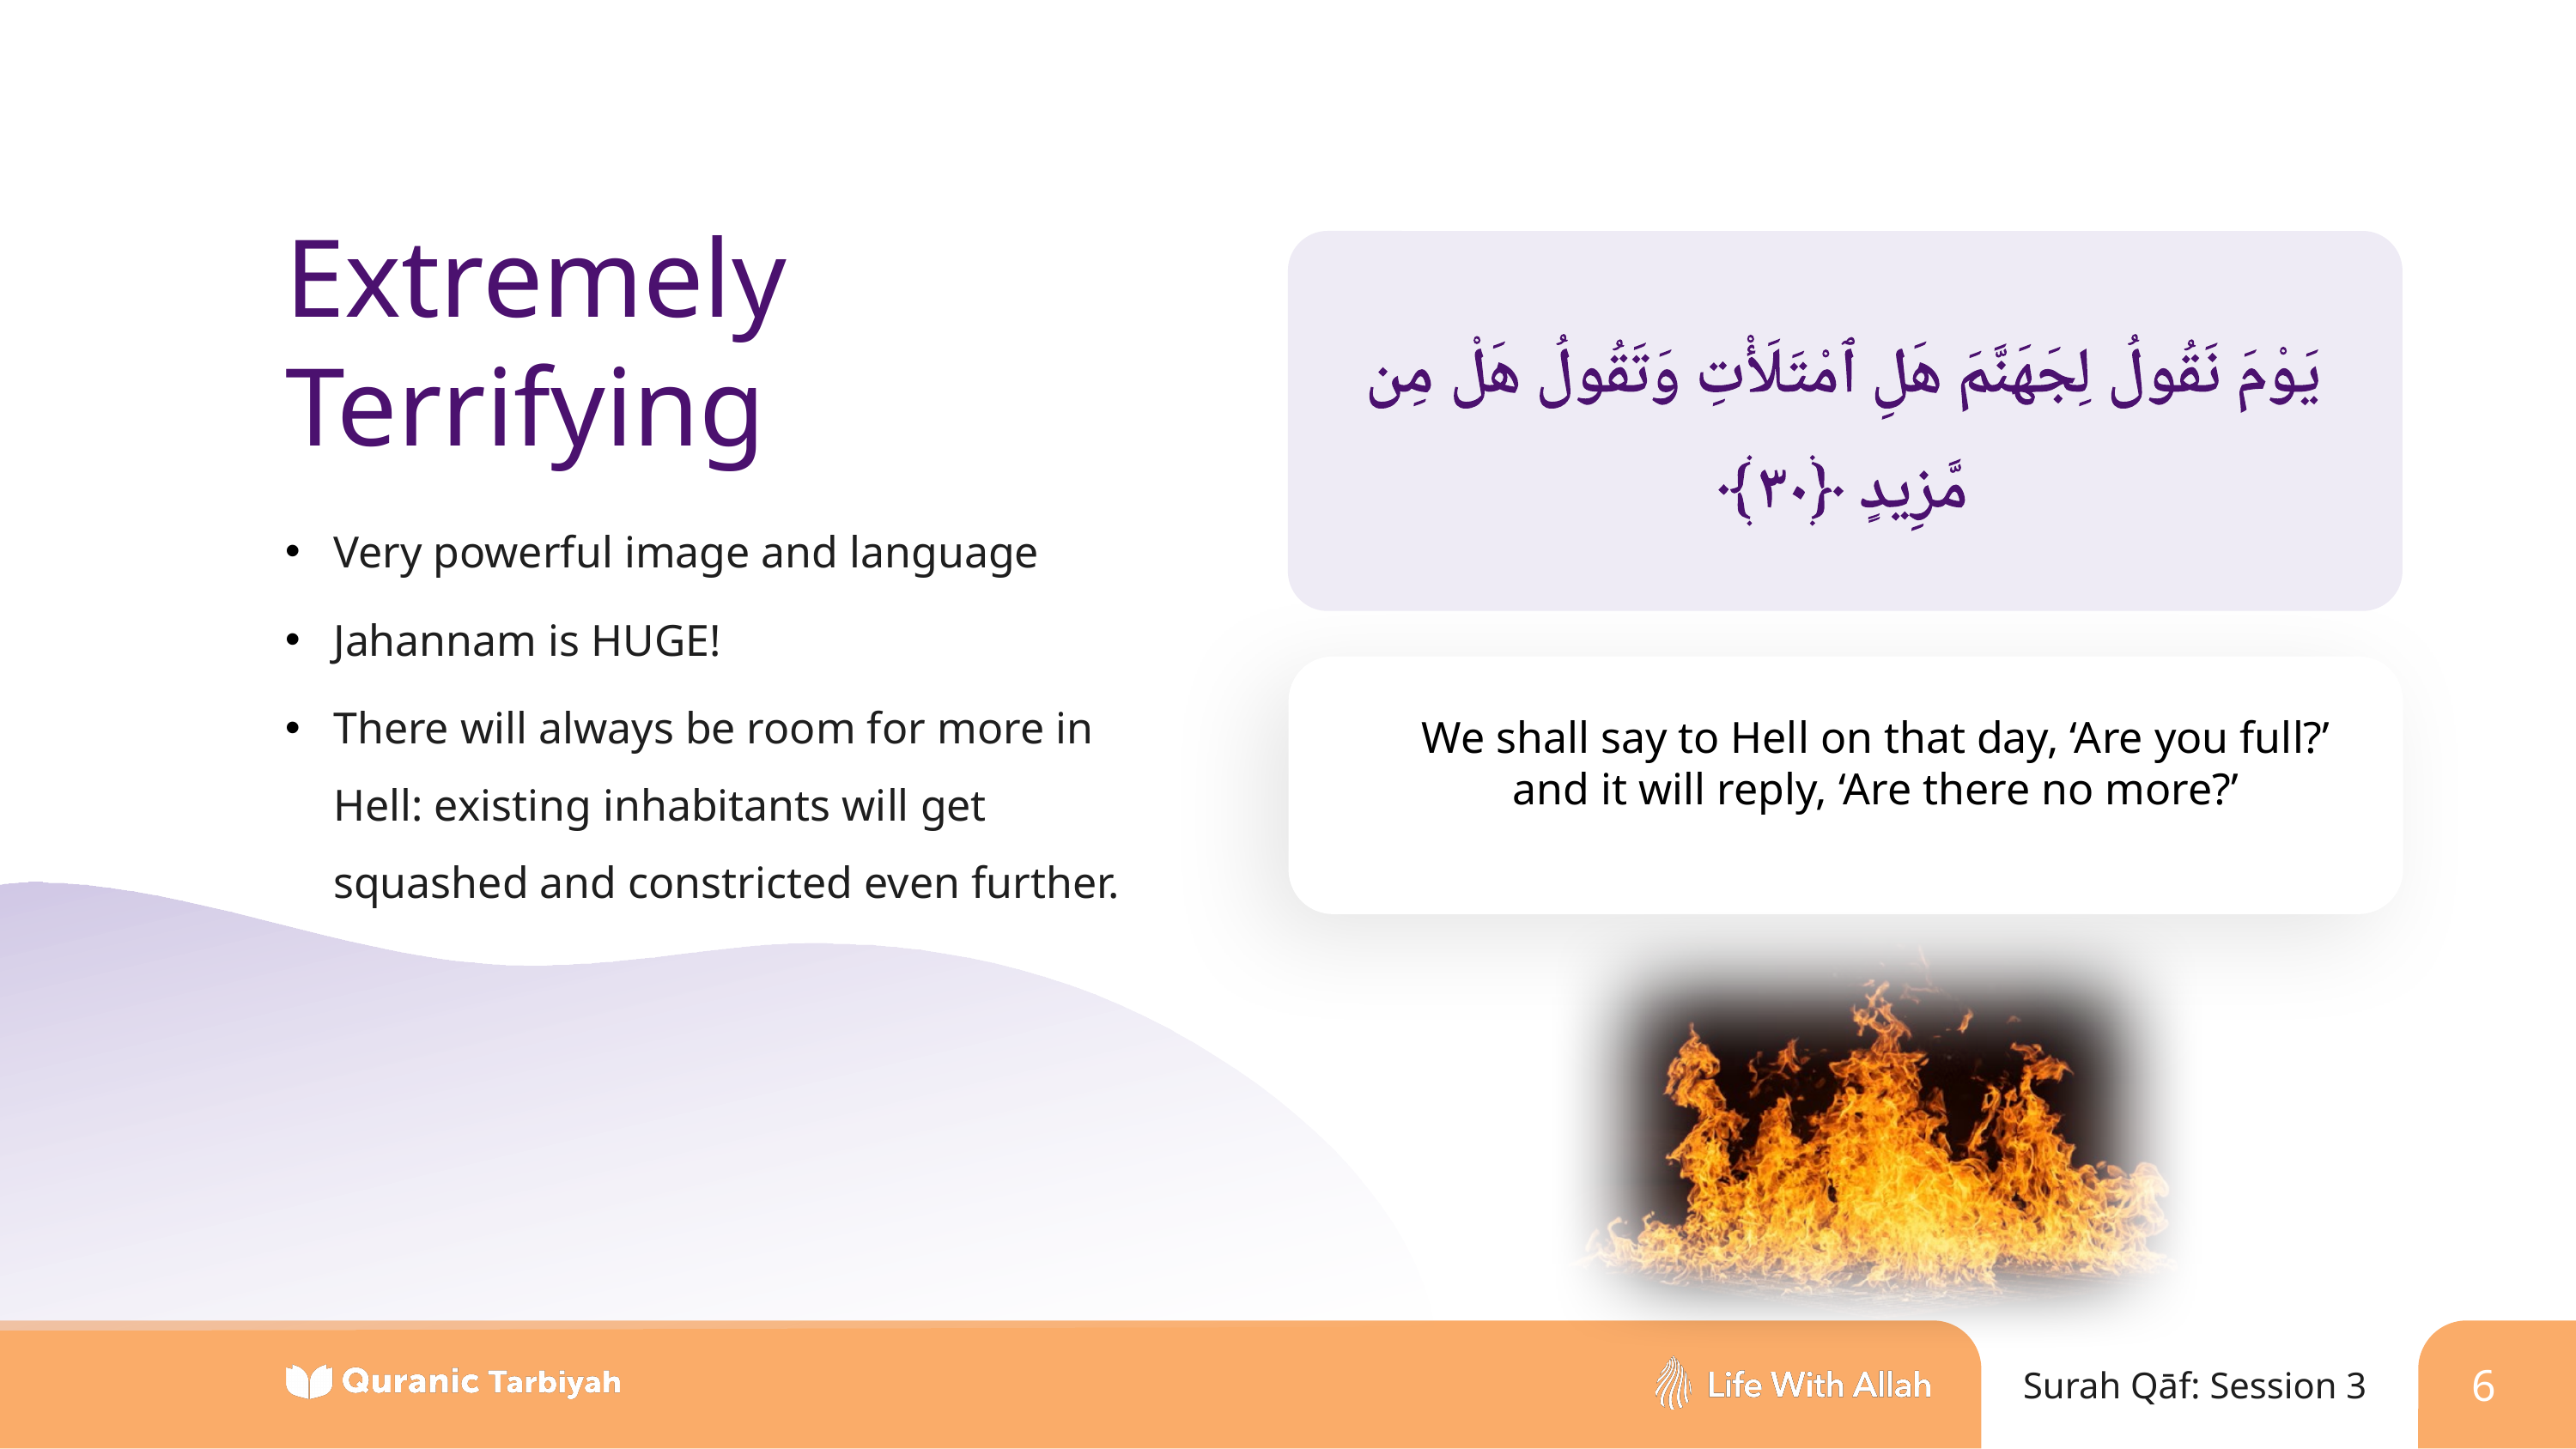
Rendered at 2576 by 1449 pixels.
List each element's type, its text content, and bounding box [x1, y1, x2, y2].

text_box [1650, 367, 1680, 407]
text_box [1790, 484, 1807, 501]
text_box [1472, 334, 1483, 346]
text_box Very powerful image and language Jahannam is HUGE! There will always be room for more in Hell: existing inhabitants will get squashed and constricted even further. [272, 493, 1192, 914]
text_box [2242, 348, 2258, 359]
text_box [1917, 468, 1930, 482]
picture [1656, 1355, 1930, 1410]
text_box [1367, 367, 1433, 411]
text_box [1912, 339, 1929, 351]
text_box [1710, 397, 1728, 409]
text_box [1575, 337, 1651, 407]
text_box [2237, 366, 2268, 415]
text_box [1866, 512, 1882, 525]
text_box [1452, 347, 1521, 411]
text_box [1745, 332, 1838, 395]
text_box [2268, 364, 2320, 407]
text_box [1873, 347, 1941, 421]
text_box [1288, 656, 2403, 914]
picture [1546, 907, 2206, 1352]
text_box [1657, 348, 1674, 359]
text_box [2304, 348, 2320, 359]
text_box [1698, 362, 1744, 395]
text_box We shall say to Hell on that day, ‘Are you full?’ and it will reply, ‘Are there no more?’ [1385, 704, 2367, 820]
picture [286, 1364, 620, 1399]
text_box [1716, 452, 1754, 528]
text_box [1285, 228, 2404, 613]
text_box [1376, 365, 1389, 379]
text_box [2046, 344, 2063, 356]
text_box [1538, 347, 1573, 411]
text_box [1491, 339, 1507, 351]
text_box [1808, 453, 1846, 528]
text_box [0, 882, 1433, 1331]
text_box [1889, 482, 1967, 533]
text_box [2299, 394, 2320, 408]
text_box [1839, 335, 1857, 394]
text_box [2077, 397, 2093, 409]
text_box [1959, 347, 2090, 414]
text_box [1707, 359, 1728, 373]
text_box [1992, 342, 2009, 372]
text_box [2126, 332, 2142, 348]
text_box Extremely Terrifying [272, 203, 1115, 474]
text_box [1947, 457, 1963, 475]
text_box [1554, 332, 1570, 348]
text_box [2109, 347, 2144, 411]
text_box [2017, 342, 2033, 354]
text_box [1759, 468, 1788, 510]
text_box [2147, 337, 2221, 407]
text_box [1859, 477, 1911, 510]
text_box [2278, 345, 2289, 357]
